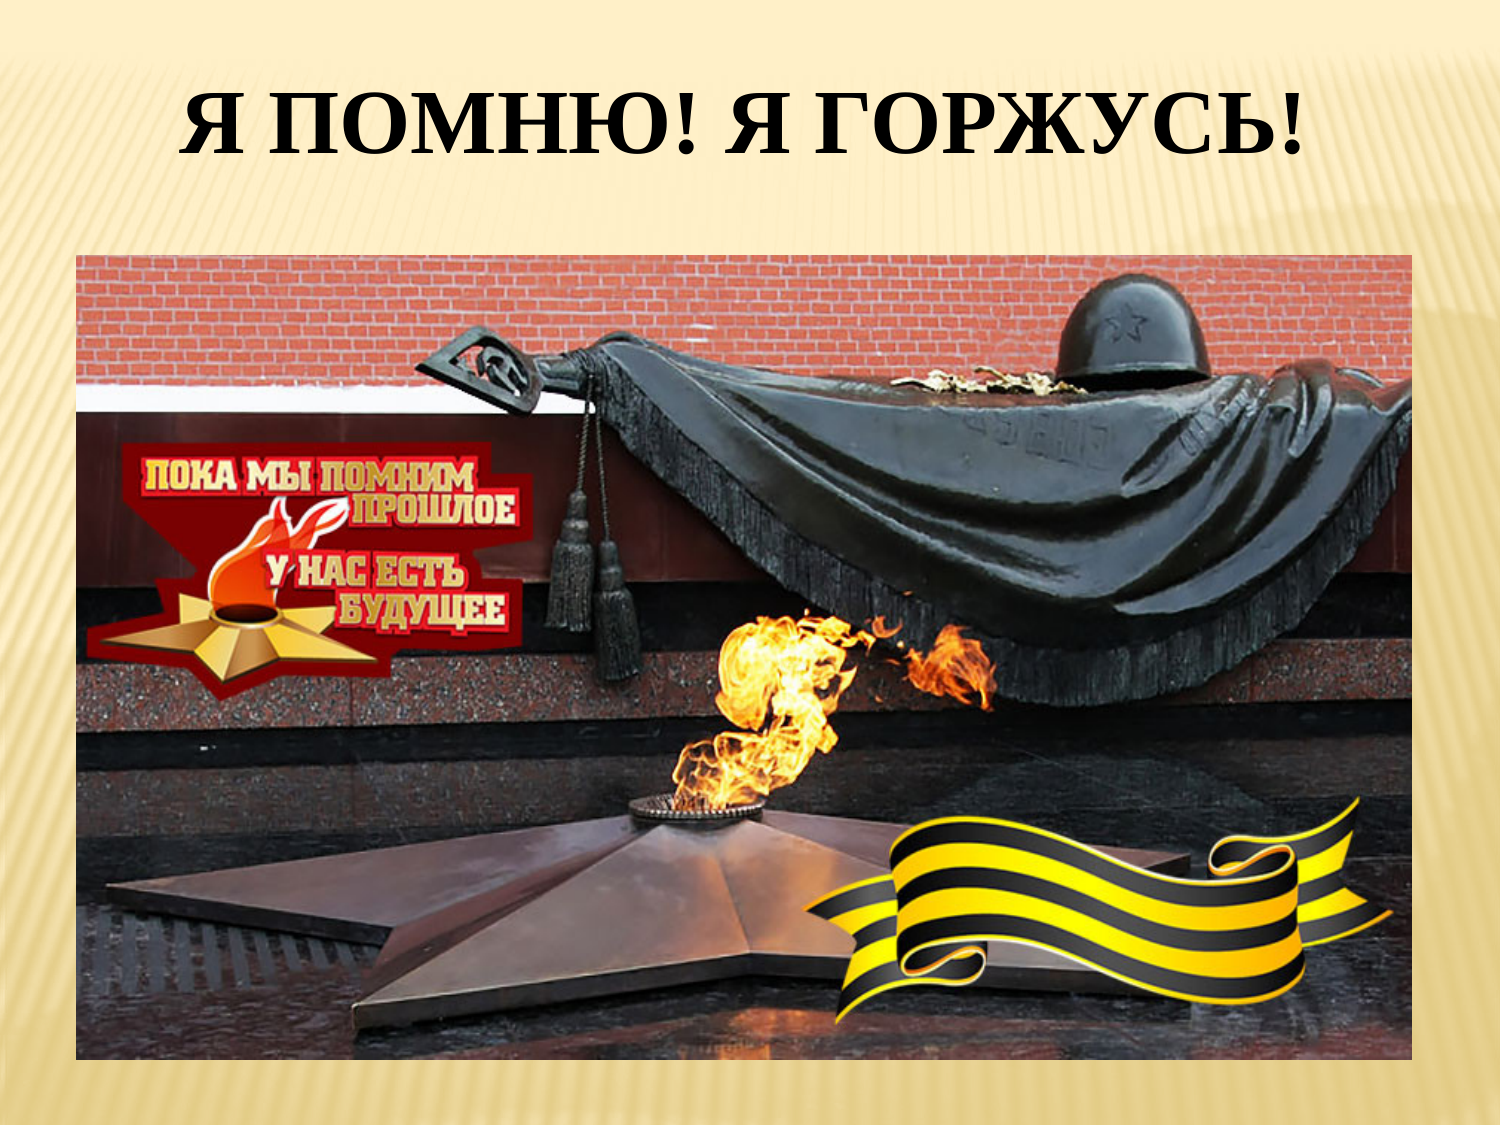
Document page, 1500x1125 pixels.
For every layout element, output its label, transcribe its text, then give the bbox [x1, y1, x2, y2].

picture [76, 254, 1412, 1060]
text_box Я ПОМНЮ! Я ГОРЖУСЬ! [88, 54, 1400, 180]
